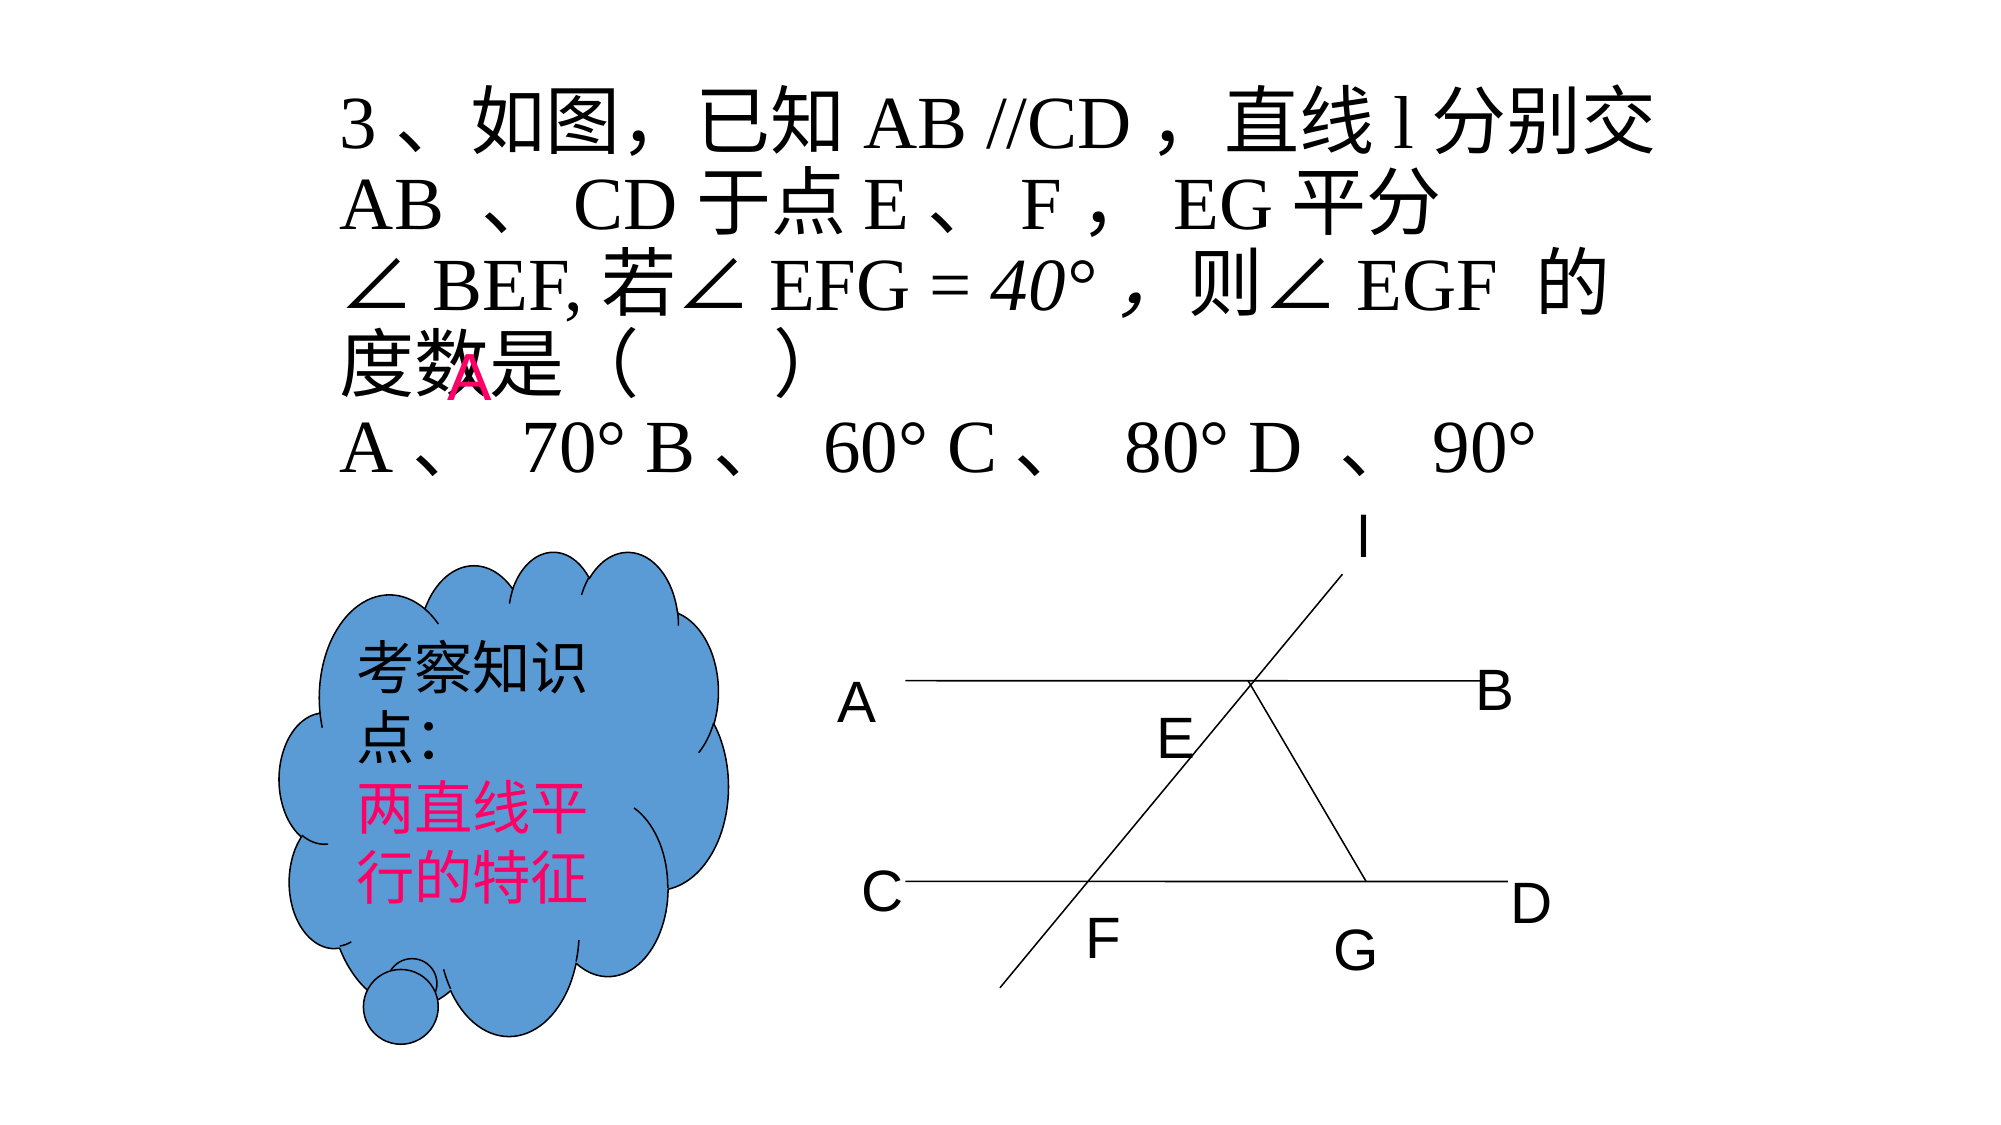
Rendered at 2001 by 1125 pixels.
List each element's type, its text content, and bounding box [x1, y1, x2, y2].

text_box A [822, 657, 906, 742]
text_box l [1342, 491, 1425, 577]
text_box 考察知识点： 两直线平行的特征 [278, 552, 729, 1045]
text_box G [1318, 904, 1402, 990]
text_box A [432, 326, 563, 421]
title 3、如图，已知AB //CD，直线l分别交AB 、CD于点E、F，EG平分∠BEF,若∠EFG = 40°，则∠EGF 的度数是（ ） A、 70° B、 60° C、 80° D 、90° [324, 80, 1686, 492]
text_box B [1460, 645, 1544, 730]
text_box F [1070, 893, 1154, 978]
text_box E [1141, 692, 1225, 778]
text_box C [846, 846, 929, 931]
text_box D [1496, 857, 1579, 943]
